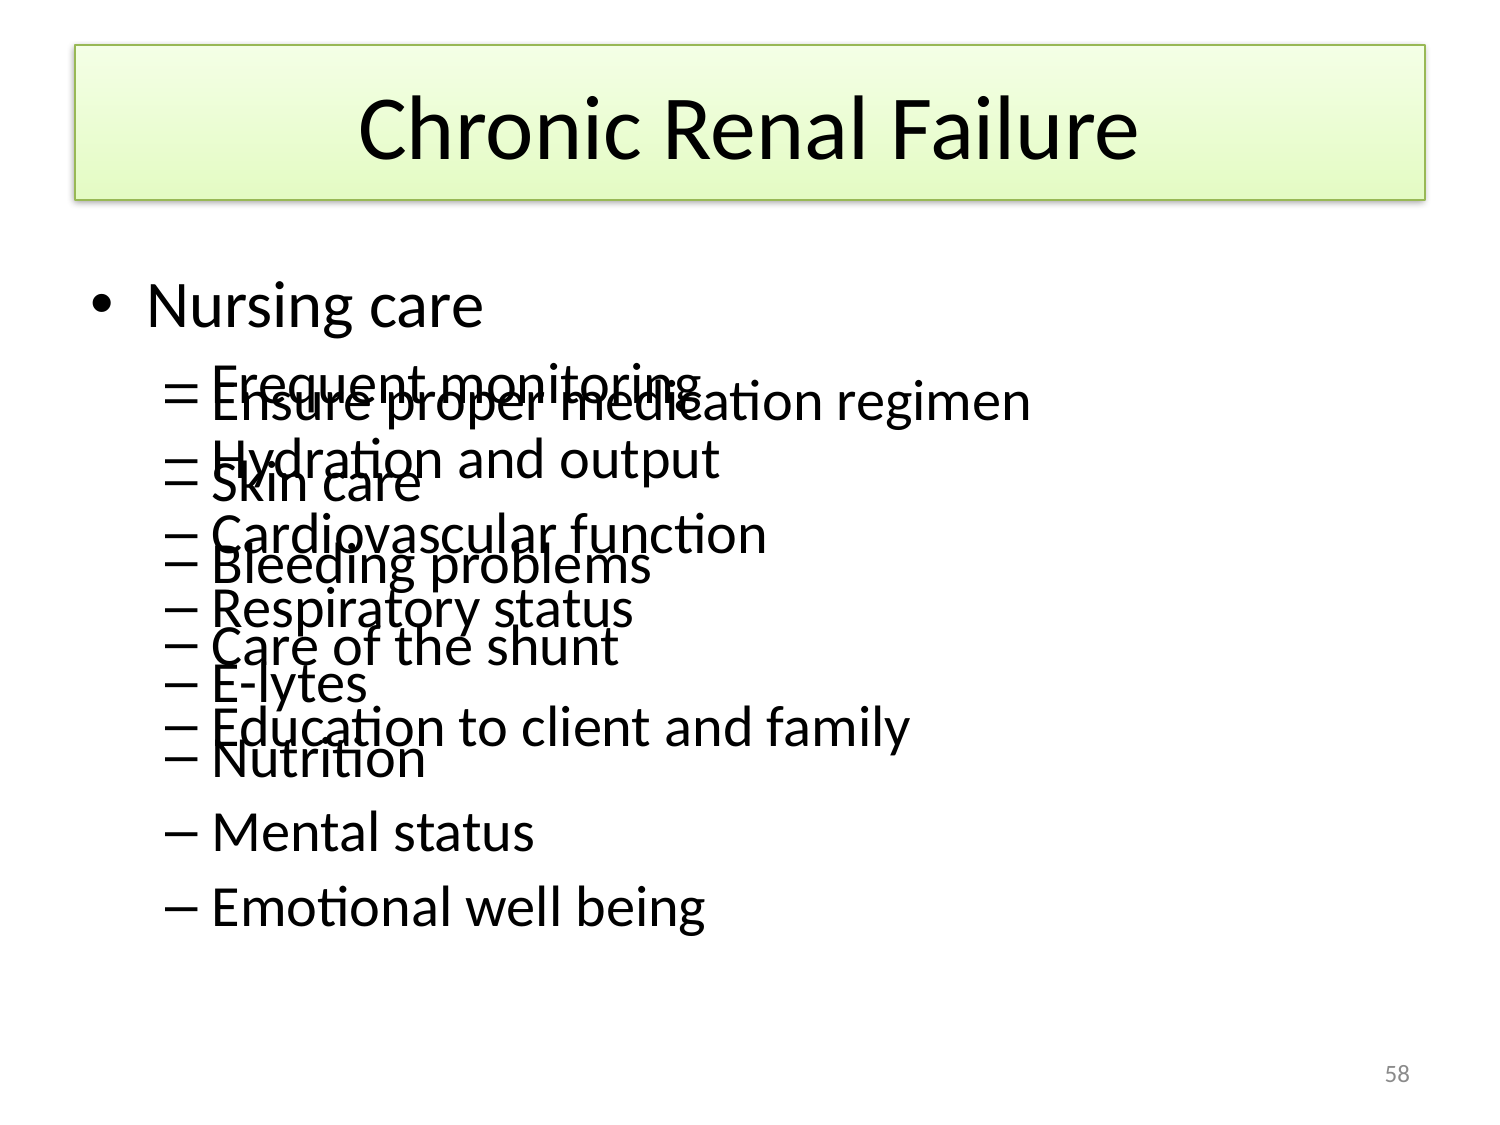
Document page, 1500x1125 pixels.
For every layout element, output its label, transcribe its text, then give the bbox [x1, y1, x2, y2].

slide_number 58 [1074, 1042, 1425, 1103]
list Ensure proper medication regimen Skin care Bleeding problems Care of the shunt Education to client and family [75, 262, 1425, 1005]
title Chronic Renal Failure [74, 44, 1426, 201]
